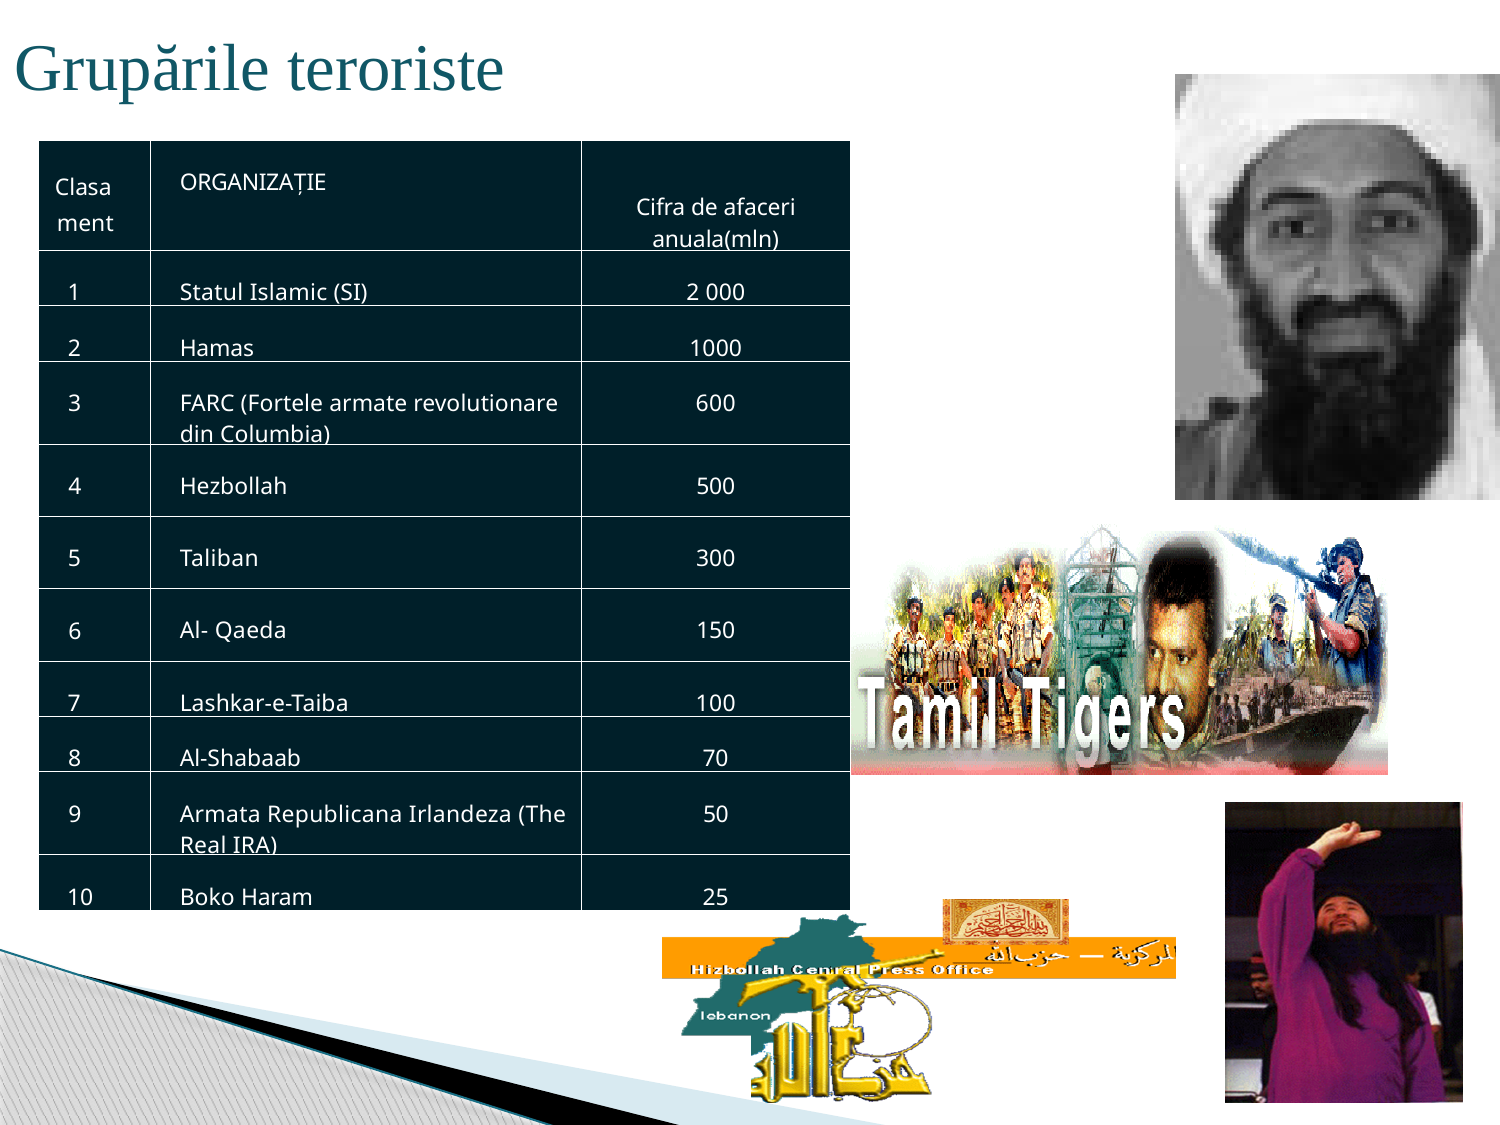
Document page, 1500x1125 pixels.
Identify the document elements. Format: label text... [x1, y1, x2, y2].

table_cell Armata Republicana Irlandeza (The Real IRA) [151, 772, 581, 854]
table_cell 300 [582, 517, 850, 588]
table_cell 8 [39, 717, 150, 771]
table_cell Taliban [151, 517, 581, 588]
table_cell Boko Haram [151, 855, 581, 910]
table_cell 70 [582, 717, 844, 771]
table_cell 150 [582, 589, 844, 661]
table_cell 10 [39, 855, 150, 910]
table_cell 600 [582, 362, 850, 444]
table_cell 2 000 [582, 251, 850, 305]
table_header Clasa ment [39, 141, 150, 250]
text_box Grupările teroriste [0, 16, 638, 112]
picture [849, 524, 1388, 776]
table_cell 2 [39, 306, 150, 361]
table_cell Hamas [151, 306, 581, 361]
table_cell Al-Shabaab [151, 717, 581, 771]
table_cell 3 [39, 362, 150, 444]
table_cell 1000 [582, 306, 850, 361]
table_cell 5 [39, 517, 150, 588]
table_cell 7 [39, 662, 150, 716]
table_cell 500 [582, 445, 850, 516]
table_header Cifra de afaceri anuala(mln) [582, 141, 850, 250]
picture [1175, 74, 1500, 501]
table_cell 100 [582, 662, 844, 716]
picture [1225, 802, 1463, 1103]
table_cell 9 [39, 772, 150, 854]
picture [638, 899, 1176, 1103]
table_cell 6 [39, 589, 150, 661]
table_cell 1 [39, 251, 150, 305]
table_cell Lashkar-e-Taiba [151, 662, 581, 716]
table_cell Statul Islamic (SI) [151, 251, 581, 305]
table_cell Al- Qaeda [151, 589, 581, 661]
table_cell 50 [582, 772, 850, 854]
table_cell 4 [39, 445, 150, 516]
table_cell Hezbollah [151, 445, 581, 516]
table_cell FARC (Fortele armate revolutionare din Columbia) [151, 362, 581, 444]
table_header ORGANIZAȚIE [151, 141, 581, 250]
table_cell 25 [582, 855, 850, 910]
